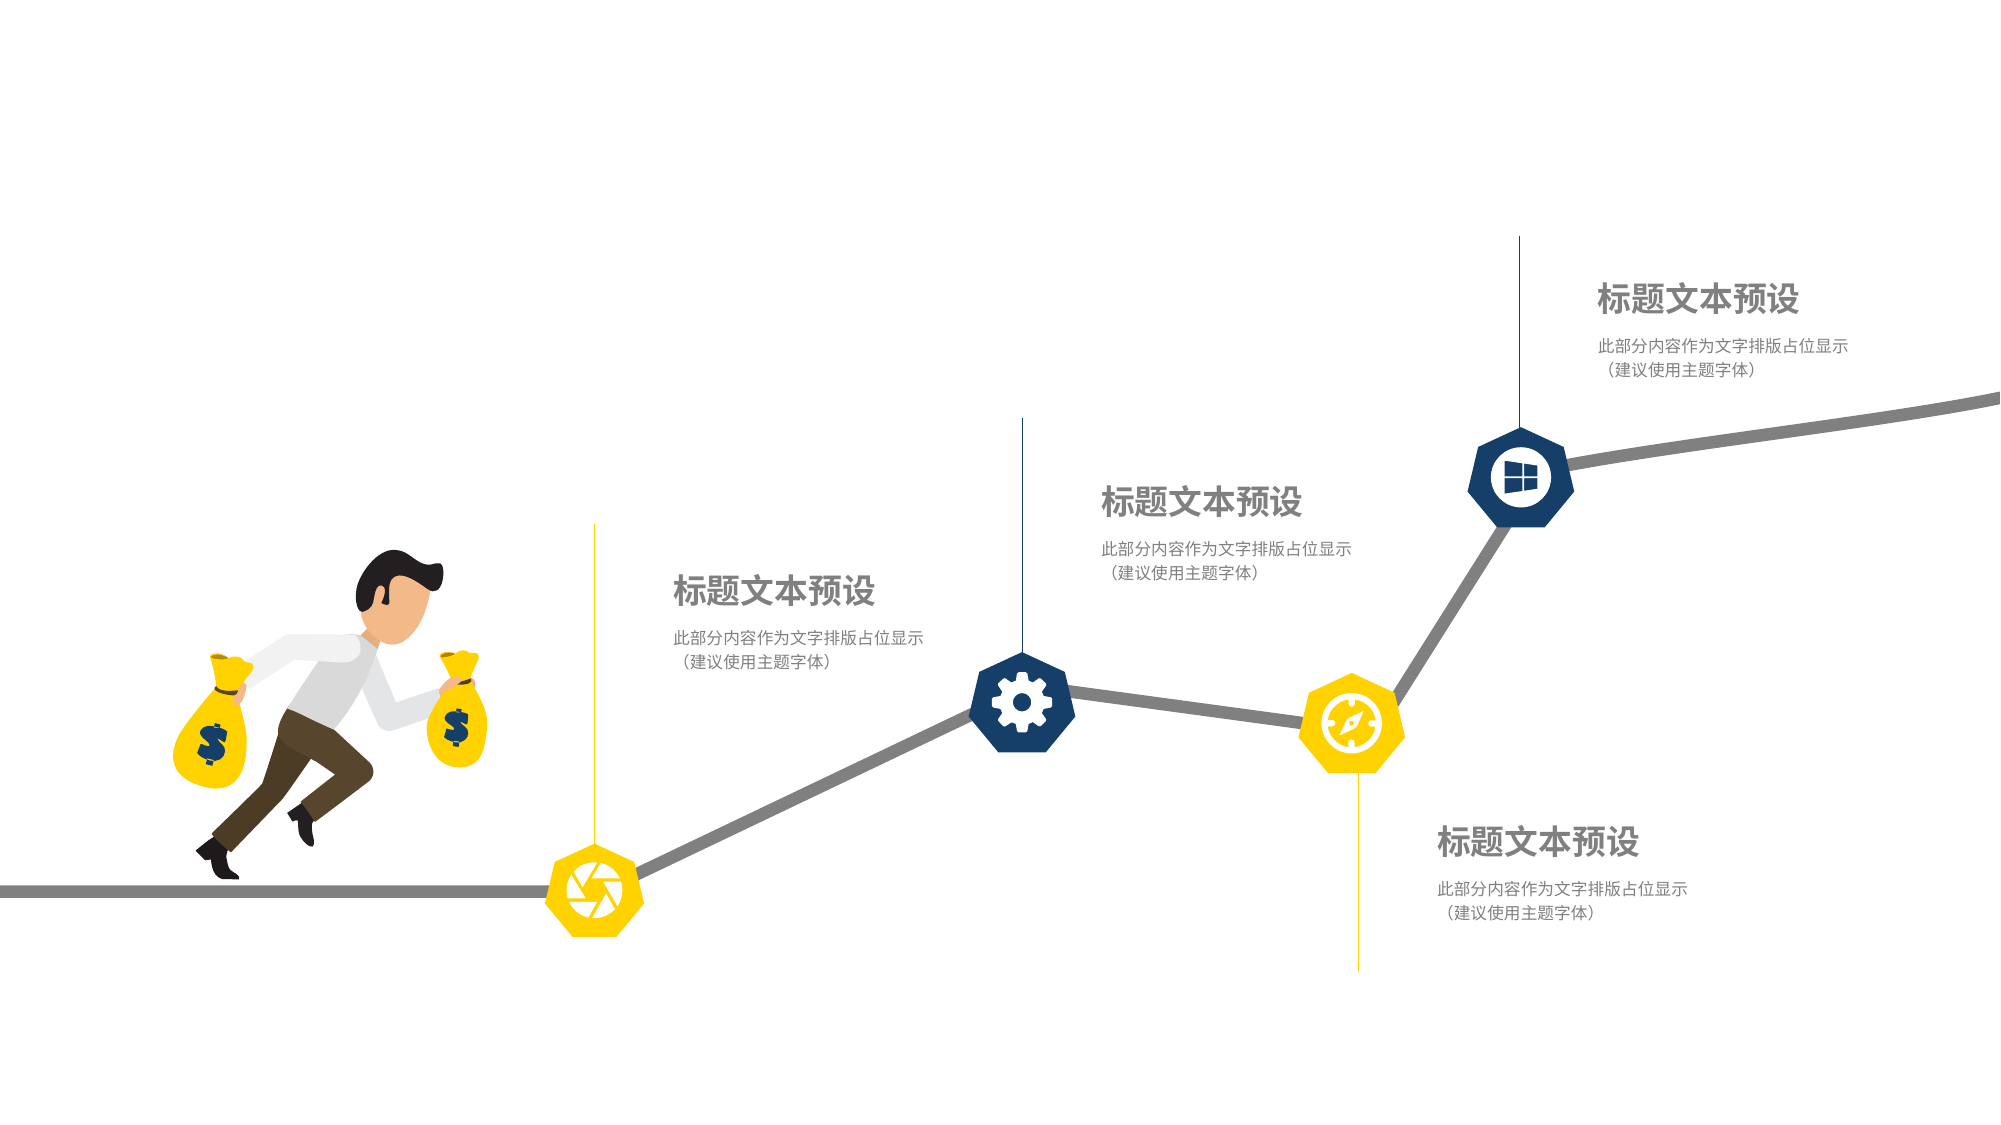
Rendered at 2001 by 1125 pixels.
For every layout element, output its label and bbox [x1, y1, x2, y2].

text_box [0, 235, 2000, 973]
